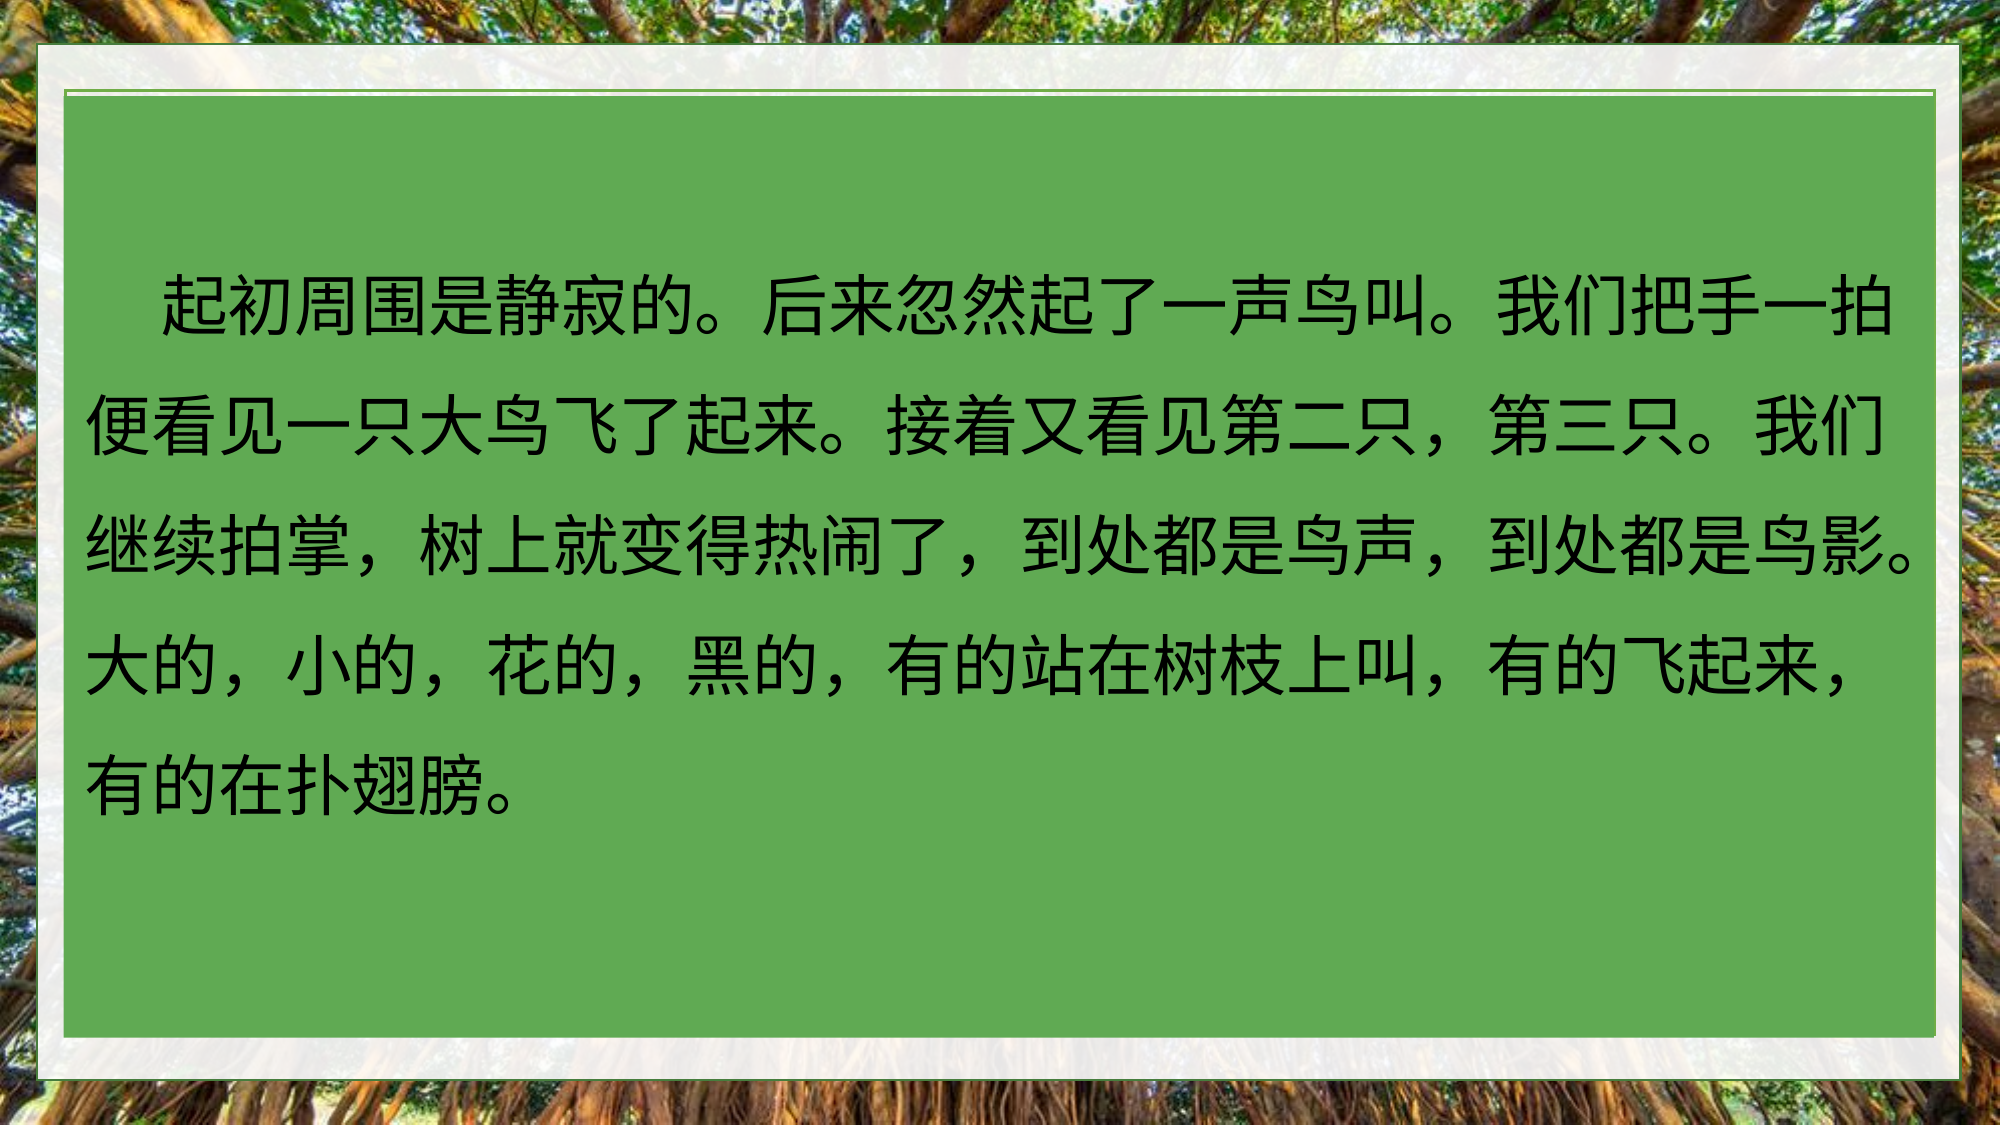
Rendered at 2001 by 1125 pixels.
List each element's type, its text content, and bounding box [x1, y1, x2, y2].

text_box 起初周围是静寂的。后来忽然起了一声鸟叫。我们把手一拍便看见一只大鸟飞了起来。接着又看见第二只，第三只。我们继续拍掌，树上就变得热闹了，到处都是鸟声，到处都是鸟影。大的，小的，花的，黑的，有的站在树枝上叫，有的飞起来，有的在扑翅膀。 [70, 216, 1941, 1057]
picture [0, 0, 2000, 1125]
text_box [63, 95, 1935, 1039]
